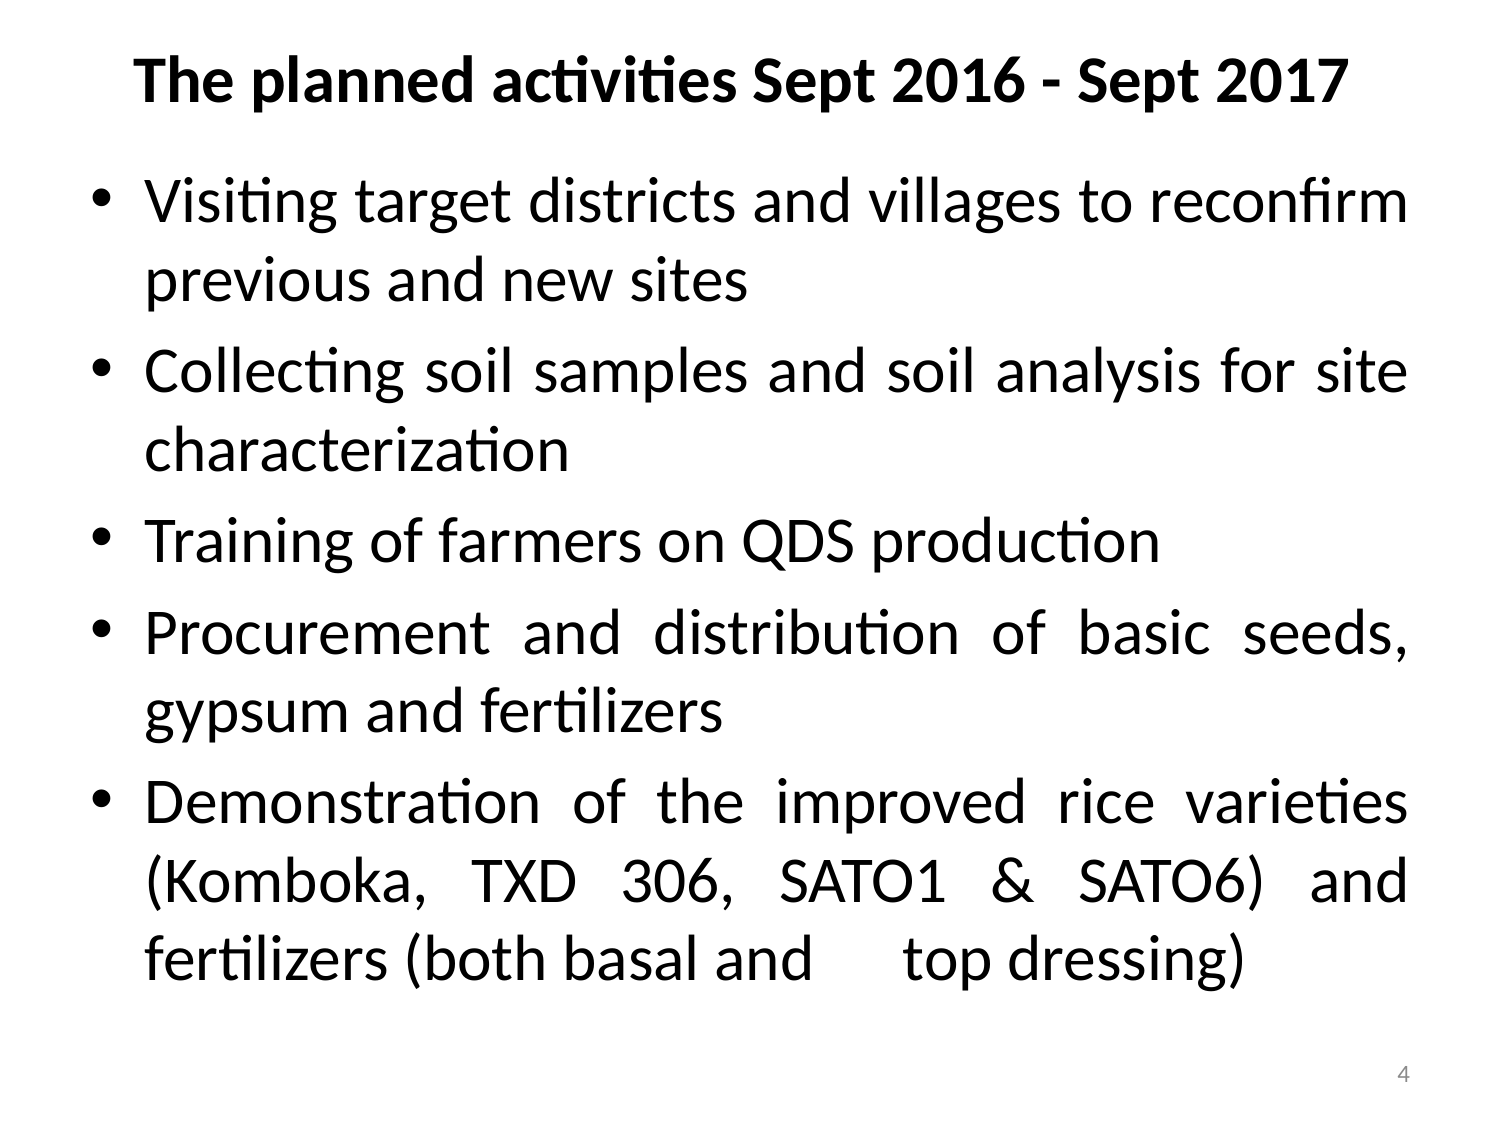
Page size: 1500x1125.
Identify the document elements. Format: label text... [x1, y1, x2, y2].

title The planned activities Sept 2016 - Sept 2017 [75, 45, 1425, 149]
list Visiting target districts and villages to reconfirm previous and new sites Collecting soil samples and soil analysis for site characterization Training of farmers on QDS production Procurement and distribution of basic seeds, gypsum and fertilizers Demonstration of the improved rice varieties (Komboka, TXD 306, SATO1 & SATO6) and fertilizers (both basal and top dressing) [75, 149, 1425, 1005]
slide_number 4 [1074, 1042, 1425, 1103]
